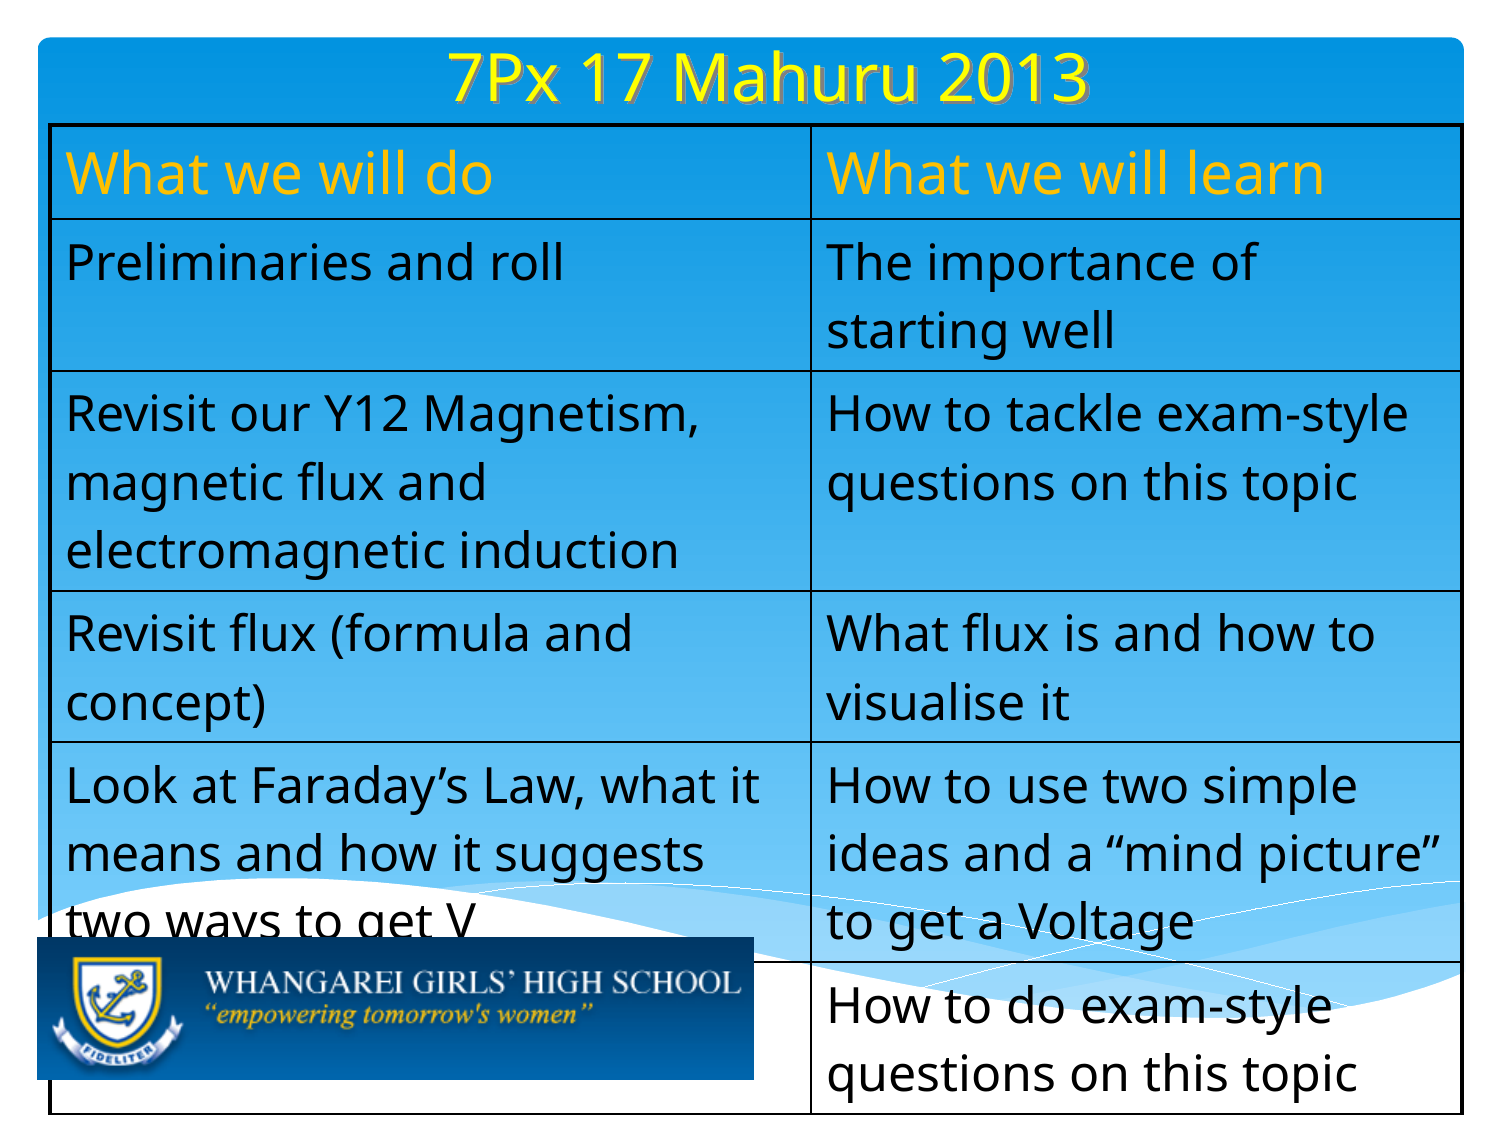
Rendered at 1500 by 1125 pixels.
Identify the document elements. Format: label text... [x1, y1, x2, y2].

table_cell How to do exam-style questions on this topic [812, 963, 1460, 1113]
table_cell Revisit our Y12 Magnetism, magnetic flux and electromagnetic induction [52, 372, 810, 590]
table_cell How to tackle exam-style questions on this topic [812, 372, 1460, 590]
table_cell Preliminaries and roll [52, 220, 810, 370]
text_box 7Px 17 Mahuru 2013 [162, 24, 1375, 123]
table_cell HRT Inductors Units 1 and 2 [52, 963, 810, 1113]
table_cell How to use two simple ideas and a “mind picture” to get a Voltage [812, 743, 1460, 961]
table_cell The importance of starting well [812, 220, 1460, 370]
table_header What we will learn [812, 127, 1460, 218]
table_cell Revisit flux (formula and concept) [52, 592, 810, 741]
table_cell Look at Faraday’s Law, what it means and how it suggests two ways to get V [52, 743, 810, 961]
table_header What we will do [52, 127, 810, 218]
picture [37, 937, 754, 1080]
table_cell What flux is and how to visualise it [812, 592, 1460, 741]
